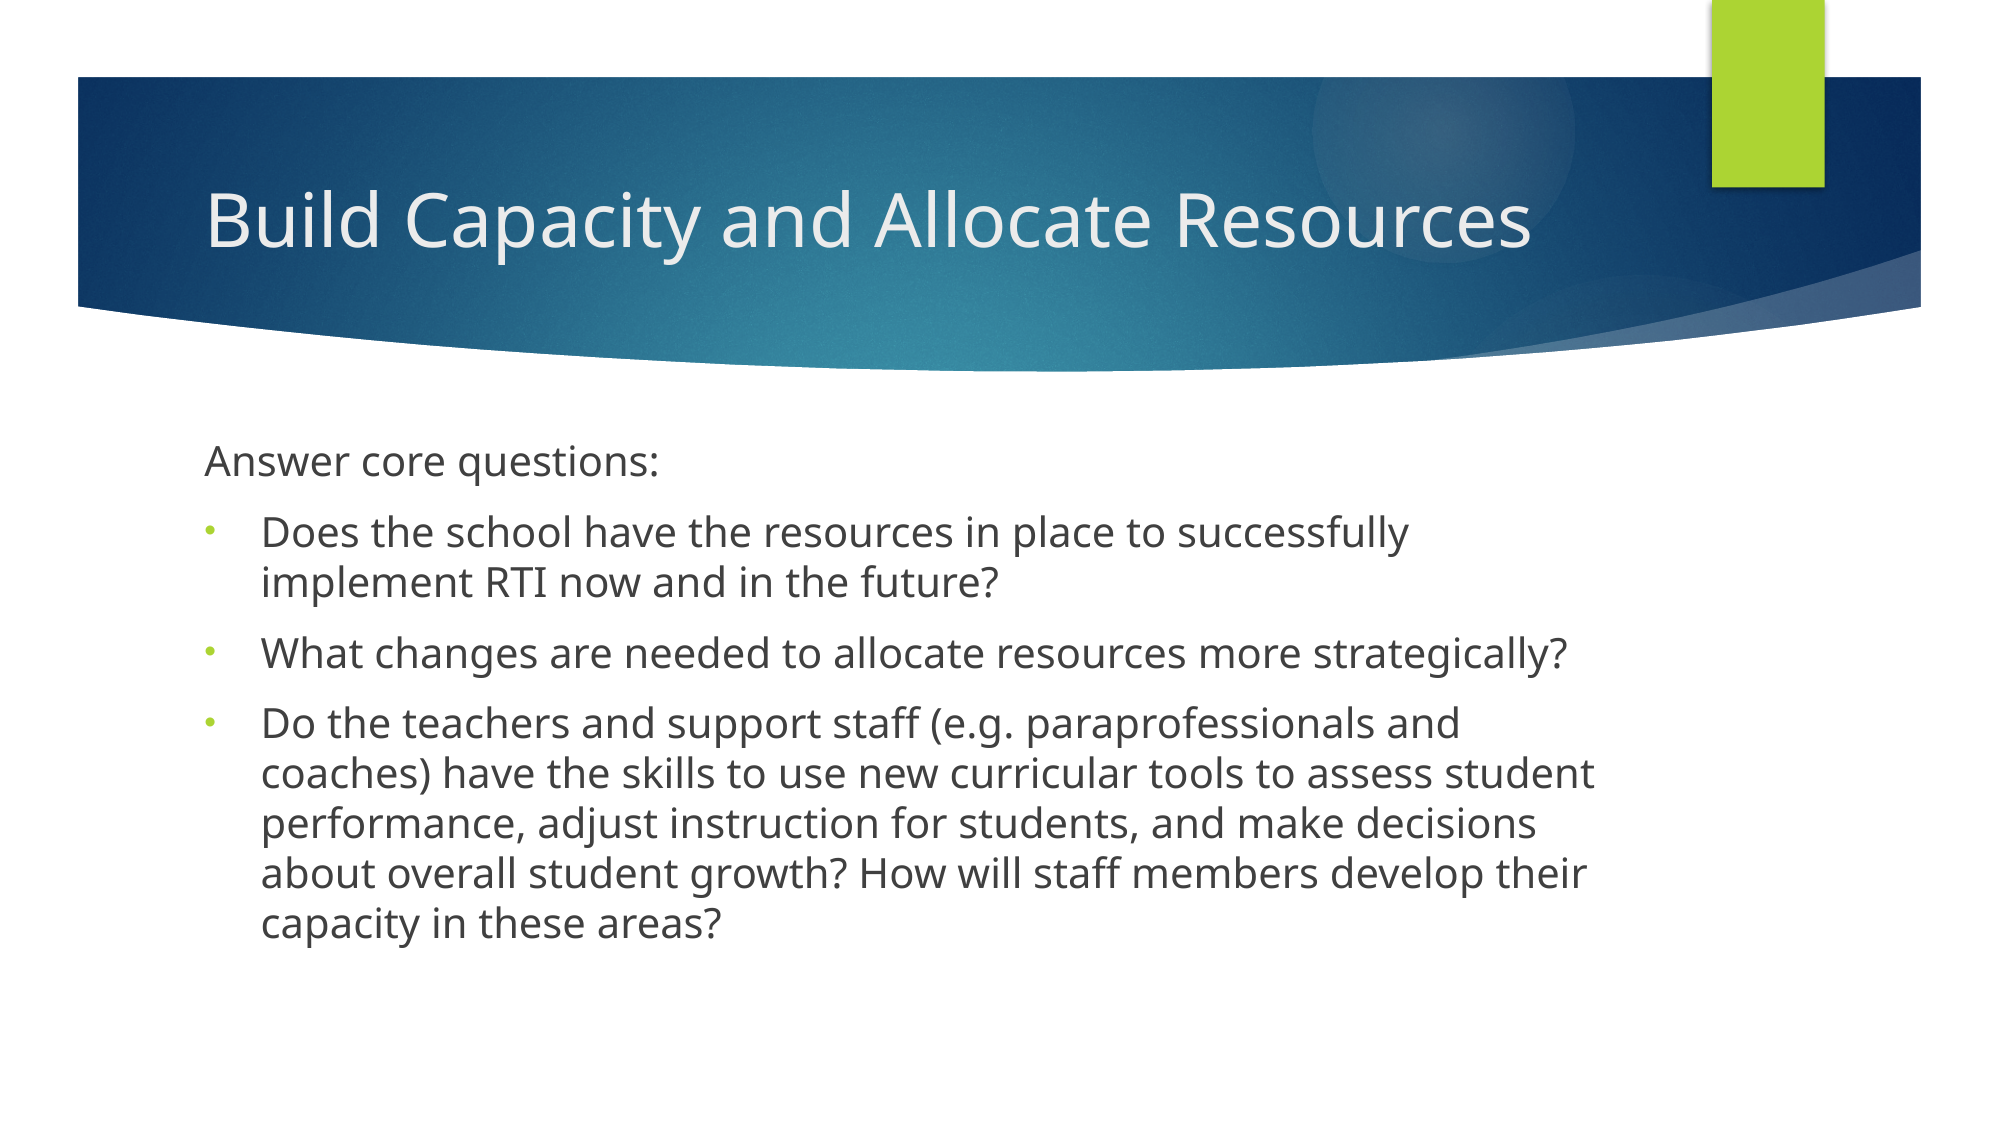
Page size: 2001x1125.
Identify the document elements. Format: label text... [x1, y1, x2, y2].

title Build Capacity and Allocate Resources [189, 159, 1627, 276]
list Answer core questions: Does the school have the resources in place to successfully implement RTI now and in the future? What changes are needed to allocate resources more strategically? Do the teachers and support staff (e.g. paraprofessionals and coaches) have the skills to use new curricular tools to assess student performance, adjust instruction for students, and make decisions about overall student growth? How will staff members develop their capacity in these areas? [189, 427, 1627, 988]
